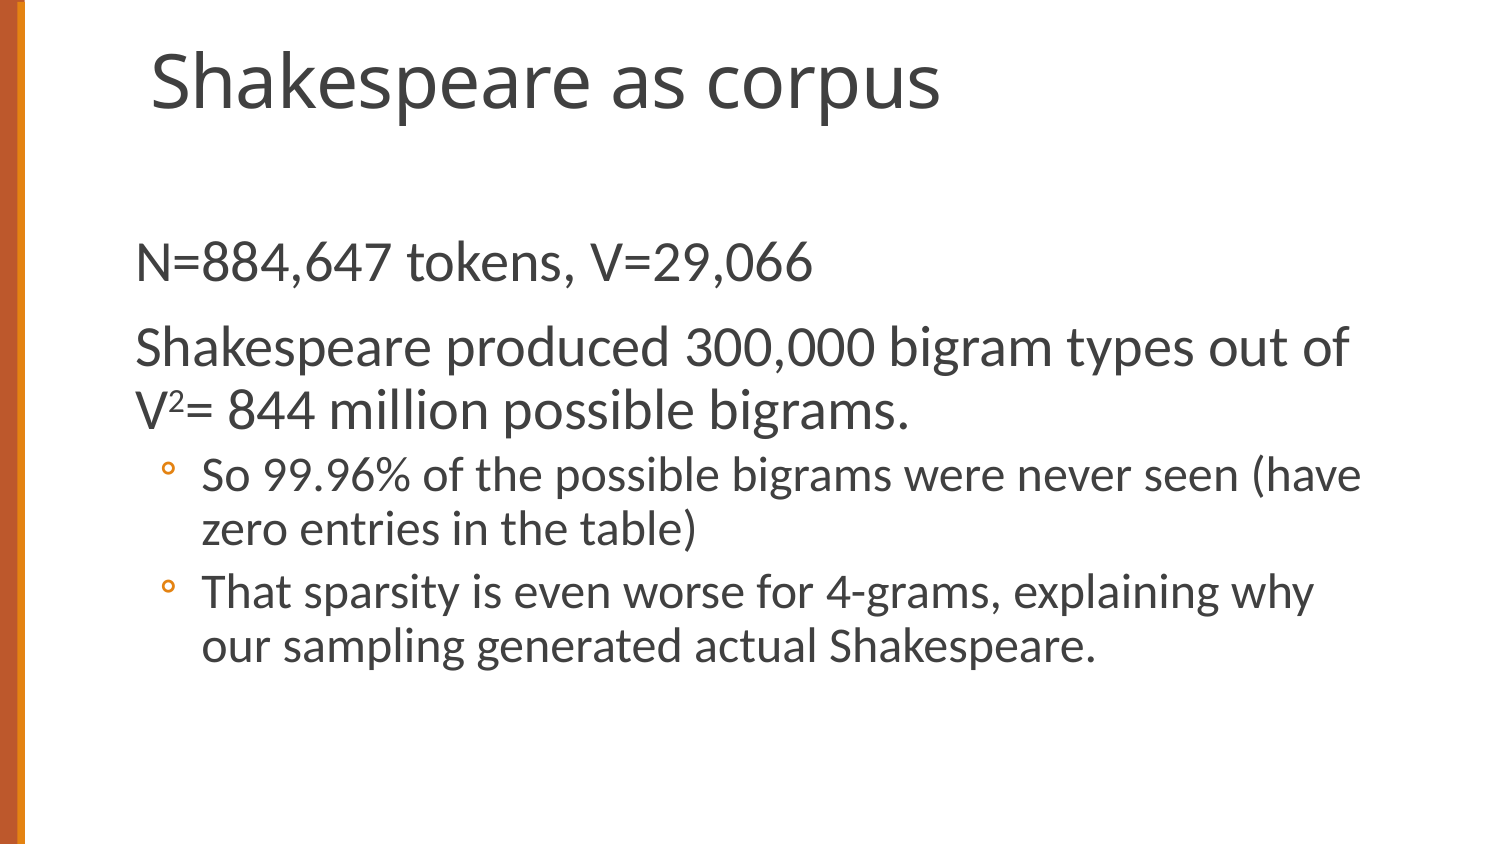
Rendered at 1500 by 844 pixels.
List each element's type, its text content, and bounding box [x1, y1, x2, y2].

list N=884,647 tokens, V=29,066 Shakespeare produced 300,000 bigram types out of V2= 844 million possible bigrams. So 99.96% of the possible bigrams were never seen (have zero entries in the table) That sparsity is even worse for 4-grams, explaining why our sampling generated actual Shakespeare. [135, 224, 1395, 825]
title Shakespeare as corpus [135, 19, 1373, 132]
